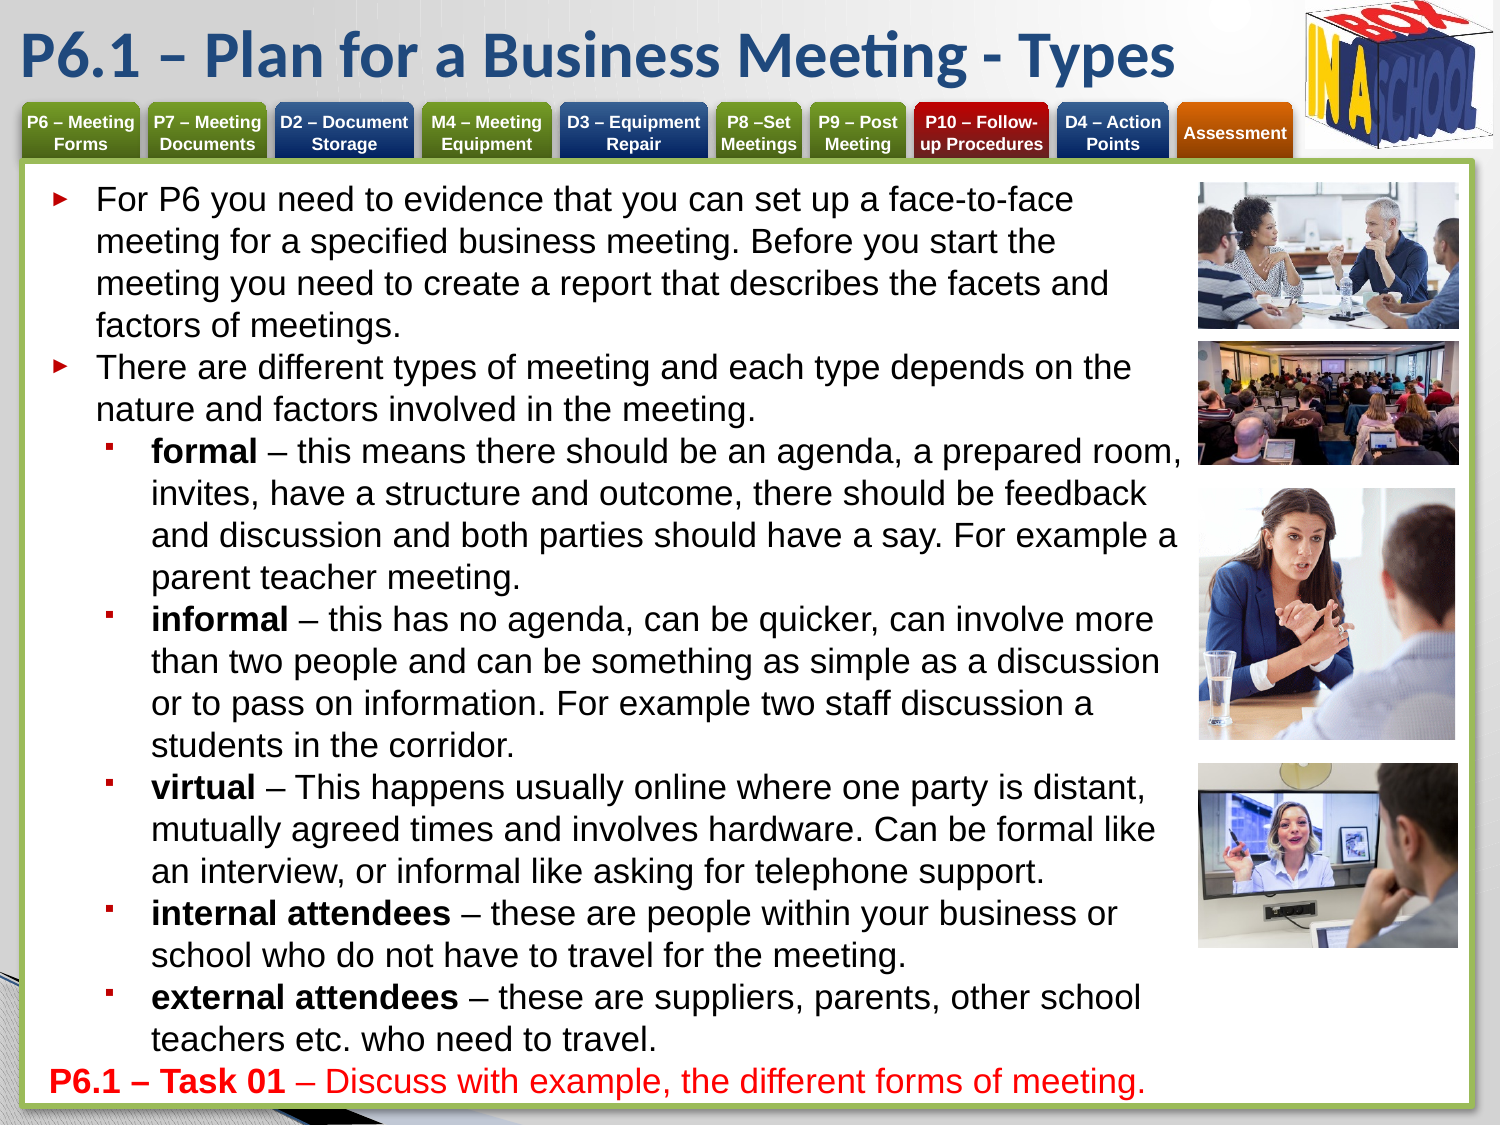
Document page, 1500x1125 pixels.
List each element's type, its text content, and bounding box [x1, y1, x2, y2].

picture [281, 1114, 303, 1125]
text_box For P6 you need to evidence that you can set up a face-to-face meeting for a specified business meeting. Before you start the meeting you need to create a report that describes the facets and factors of meetings. There are different types of meeting and each type depends on the nature and factors involved in the meeting. formal – this means there should be an agenda, a prepared room, invites, have a structure and outcome, there should be feedback and discussion and both parties should have a say. For example a parent teacher meeting. informal – this has no agenda, can be quicker, can involve more than two people and can be something as simple as a discussion or to pass on information. For example two staff discussion a students in the corridor. virtual – This happens usually online where one party is distant, mutually agreed times and involves hardware. Can be formal like an interview, or informal like asking for telephone support. internal attendees – these are people within your business or school who do not have to travel for the meeting. external attendees – these are suppliers, parents, other school teachers etc. who need to travel. P6.1 – Task 01 – Discuss with example, the different forms of meeting. [34, 169, 1199, 1108]
picture [1198, 763, 1458, 948]
picture [1198, 487, 1456, 741]
picture [1305, 0, 1494, 149]
picture [1198, 181, 1459, 329]
title P6.1 – Plan for a Business Meeting - Types [5, 0, 1270, 102]
picture [1198, 341, 1459, 465]
